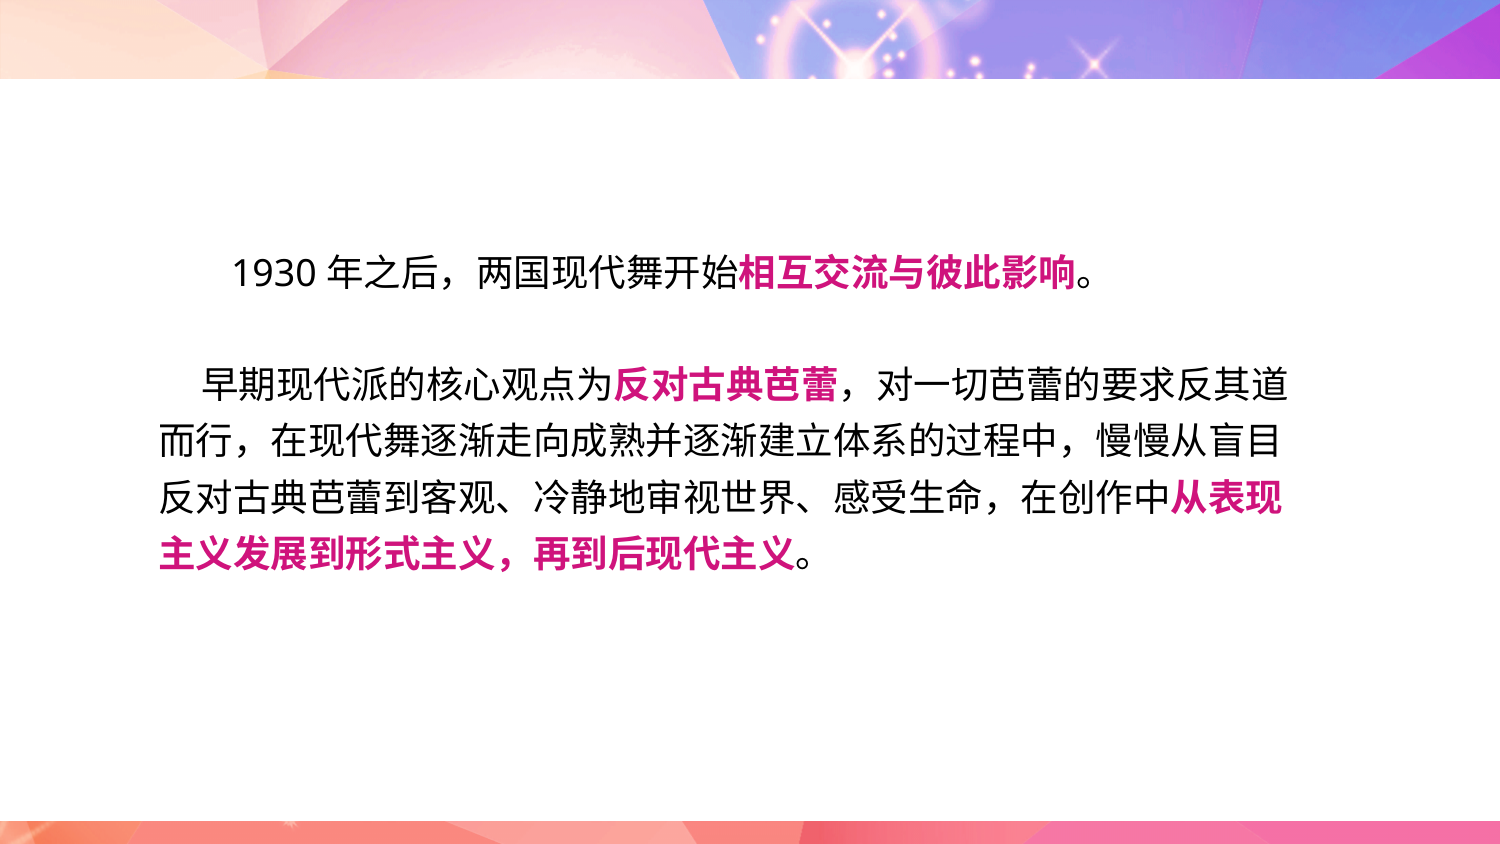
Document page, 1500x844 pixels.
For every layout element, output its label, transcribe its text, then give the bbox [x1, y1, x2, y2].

picture [0, 0, 1500, 79]
text_box 1930年之后，两国现代舞开始相互交流与彼此影响。 早期现代派的核心观点为反对古典芭蕾，对一切芭蕾的要求反其道而行，在现代舞逐渐走向成熟并逐渐建立体系的过程中，慢慢从盲目反对古典芭蕾到客观、冷静地审视世界、感受生命，在创作中从表现主义发展到形式主义，再到后现代主义。 [143, 117, 1333, 579]
picture [0, 821, 1500, 844]
